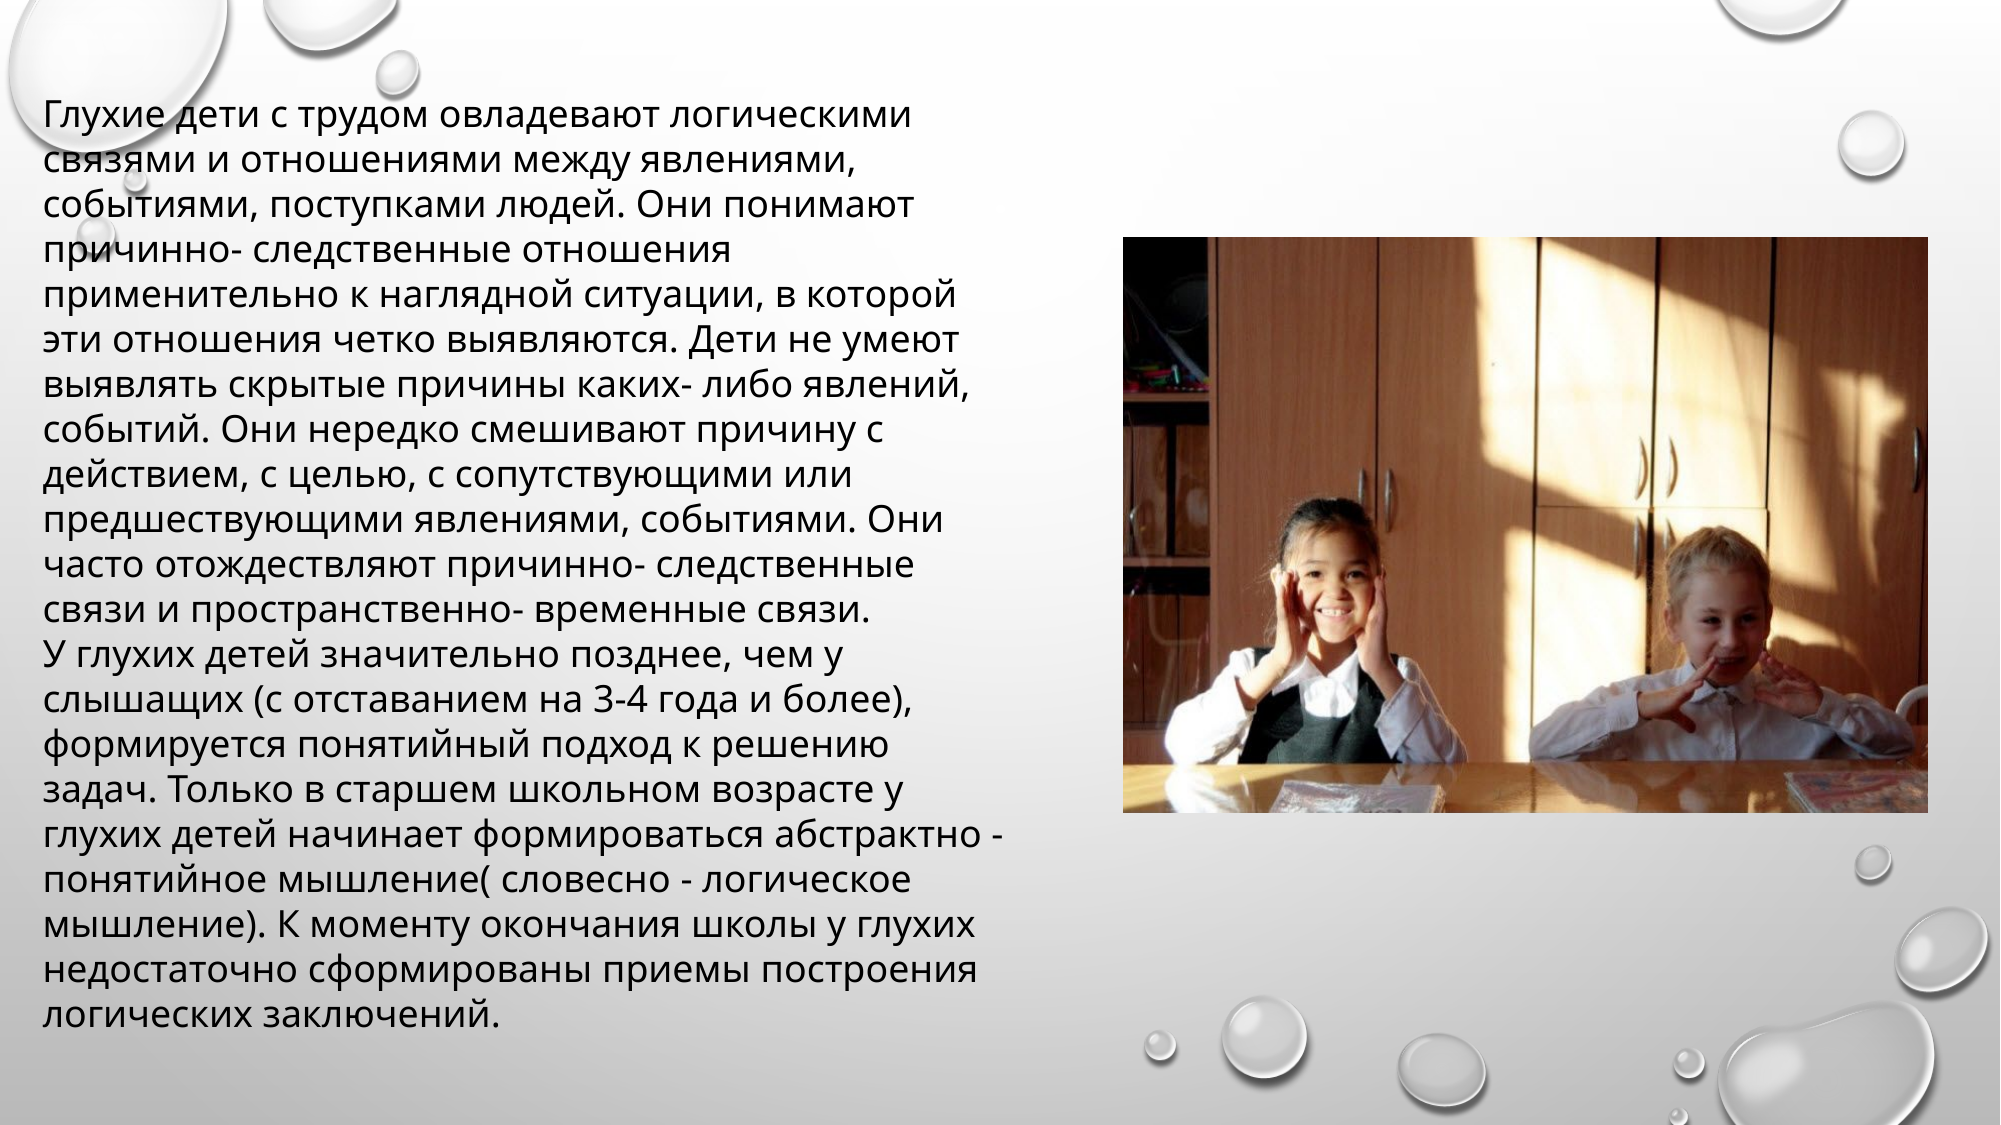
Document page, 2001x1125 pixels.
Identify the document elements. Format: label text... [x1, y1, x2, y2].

text_box Глухие дети с трудом овладевают логическими связями и отношениями между явлениями, событиями, поступками людей. Они понимают причинно- следственные отношения применительно к наглядной ситуации, в которой эти отношения четко выявляются. Дети не умеют выявлять скрытые причины каких- либо явлений, событий. Они нередко смешивают причину с действием, с целью, с сопутствующими или предшествующими явлениями, событиями. Они часто отождествляют причинно- следственные связи и пространственно- временные связи. У глухих детей значительно позднее, чем у слышащих (с отставанием на 3-4 года и более), формируется понятийный подход к решению задач. Только в старшем школьном возрасте у глухих детей начинает формироваться абстрактно - понятийное мышление( словесно - логическое мышление). К моменту окончания школы у глухих недостаточно сформированы приемы построения логических заключений. [27, 37, 1028, 1043]
picture [0, 0, 2000, 1125]
